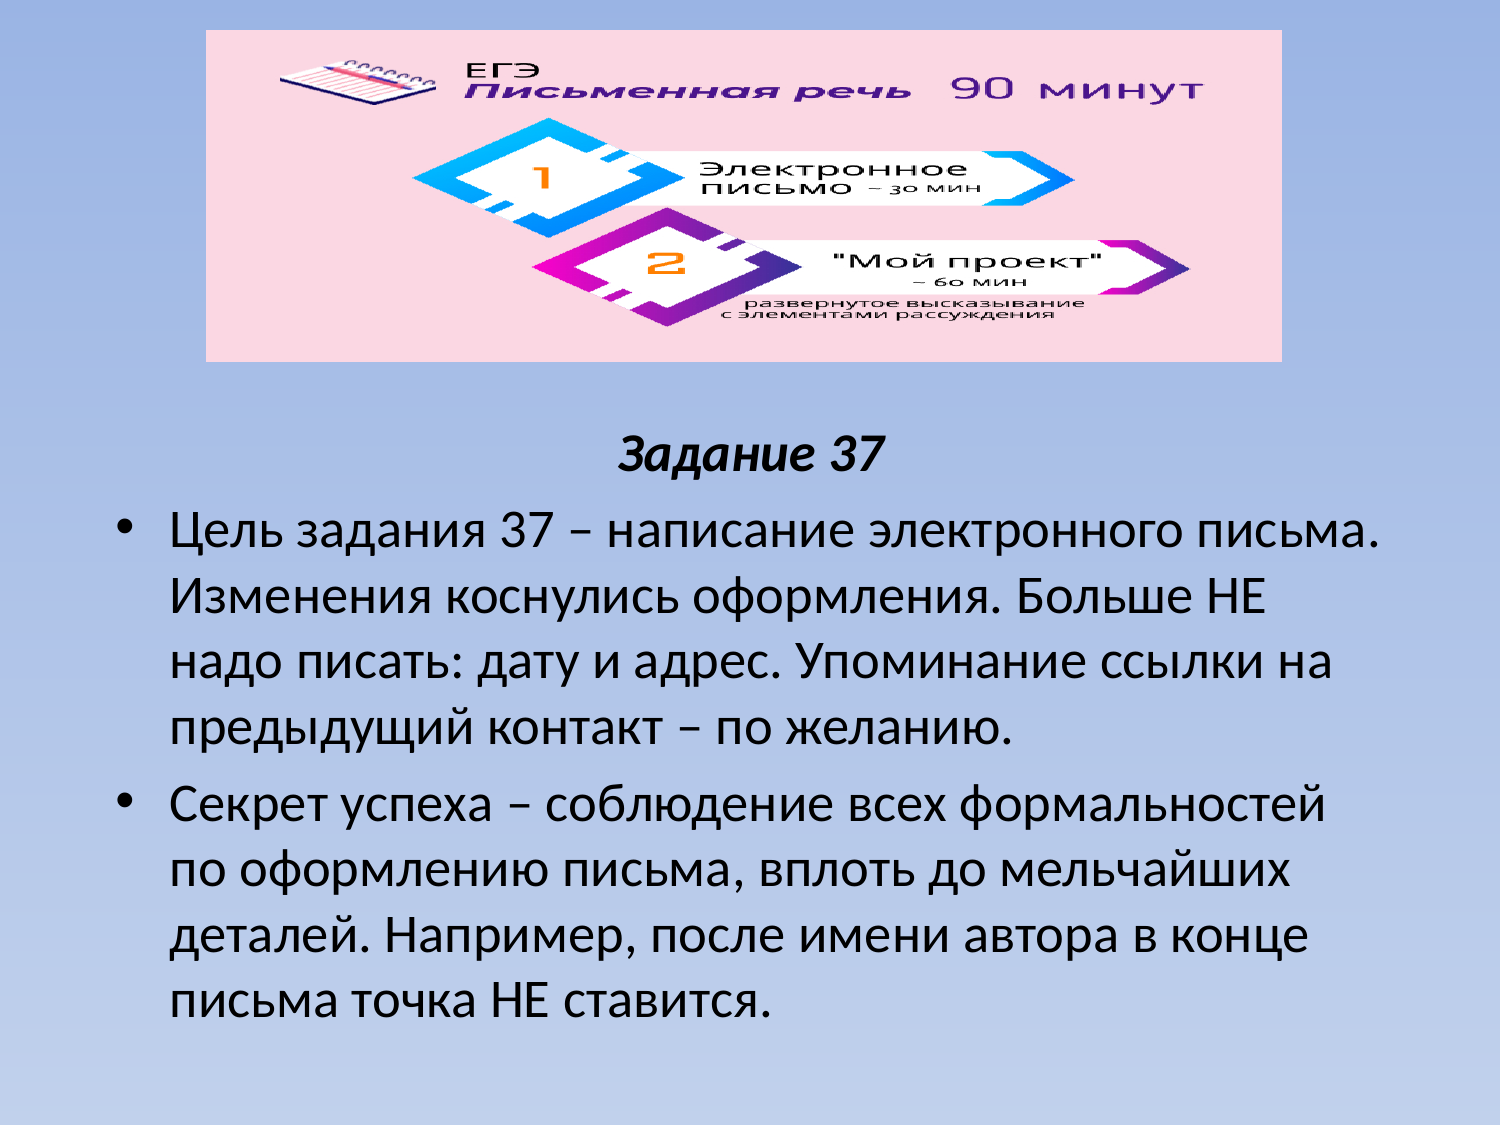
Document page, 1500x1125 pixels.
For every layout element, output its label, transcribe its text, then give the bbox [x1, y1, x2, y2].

list Задание 37 Цель задания 37 – написание электронного письма. Изменения коснулись оформления. Больше НЕ надо писать: дату и адрес. Упоминание ссылки на предыдущий контакт – по желанию. Секрет успеха – соблюдение всех формальностей по оформлению письма, вплоть до мельчайших деталей. Например, после имени автора в конце письма точка НЕ ставится. [100, 408, 1402, 1047]
picture [206, 30, 1282, 362]
